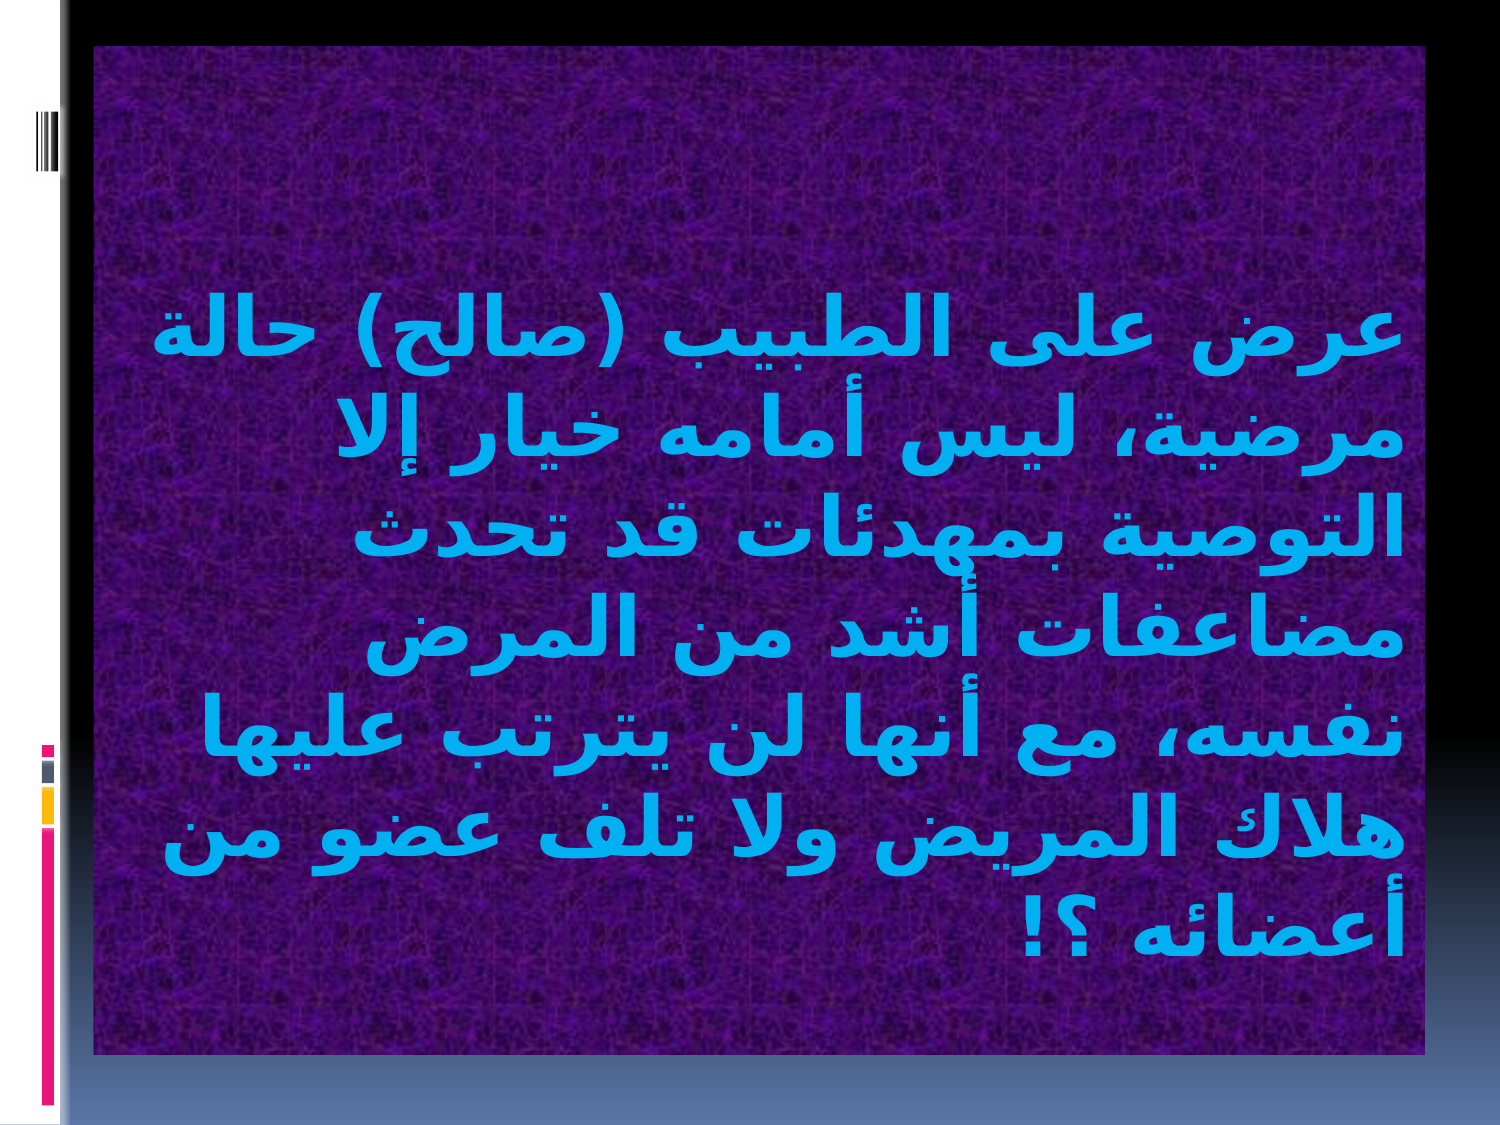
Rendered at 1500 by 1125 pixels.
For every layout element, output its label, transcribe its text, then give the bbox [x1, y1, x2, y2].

list عرض على الطبيب (صالح) حالة مرضية، ليس أمامه خيار إلا التوصية بمهدئات قد تحدث مضاعفات أشد من المرض نفسه، مع أنها لن يترتب عليها هلاك المريض ولا تلف عضو من أعضائه ؟! [93, 46, 1425, 1055]
